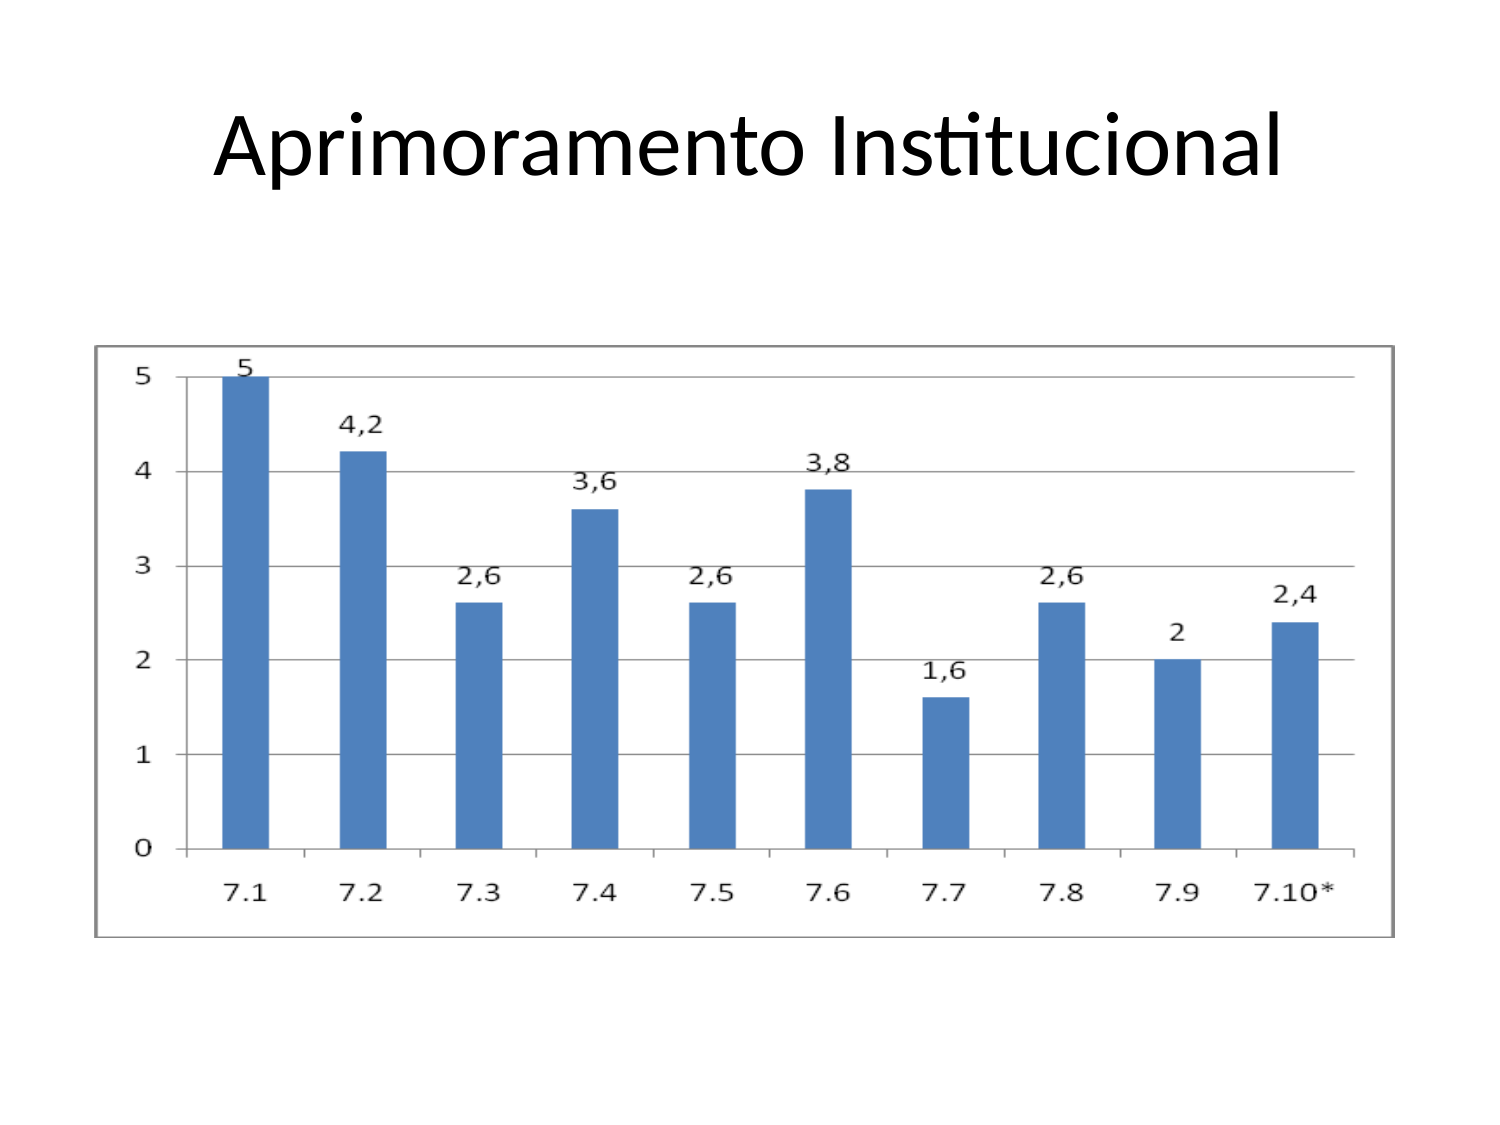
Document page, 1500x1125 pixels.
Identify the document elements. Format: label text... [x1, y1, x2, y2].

picture [93, 345, 1395, 938]
title Aprimoramento Institucional [75, 45, 1425, 233]
